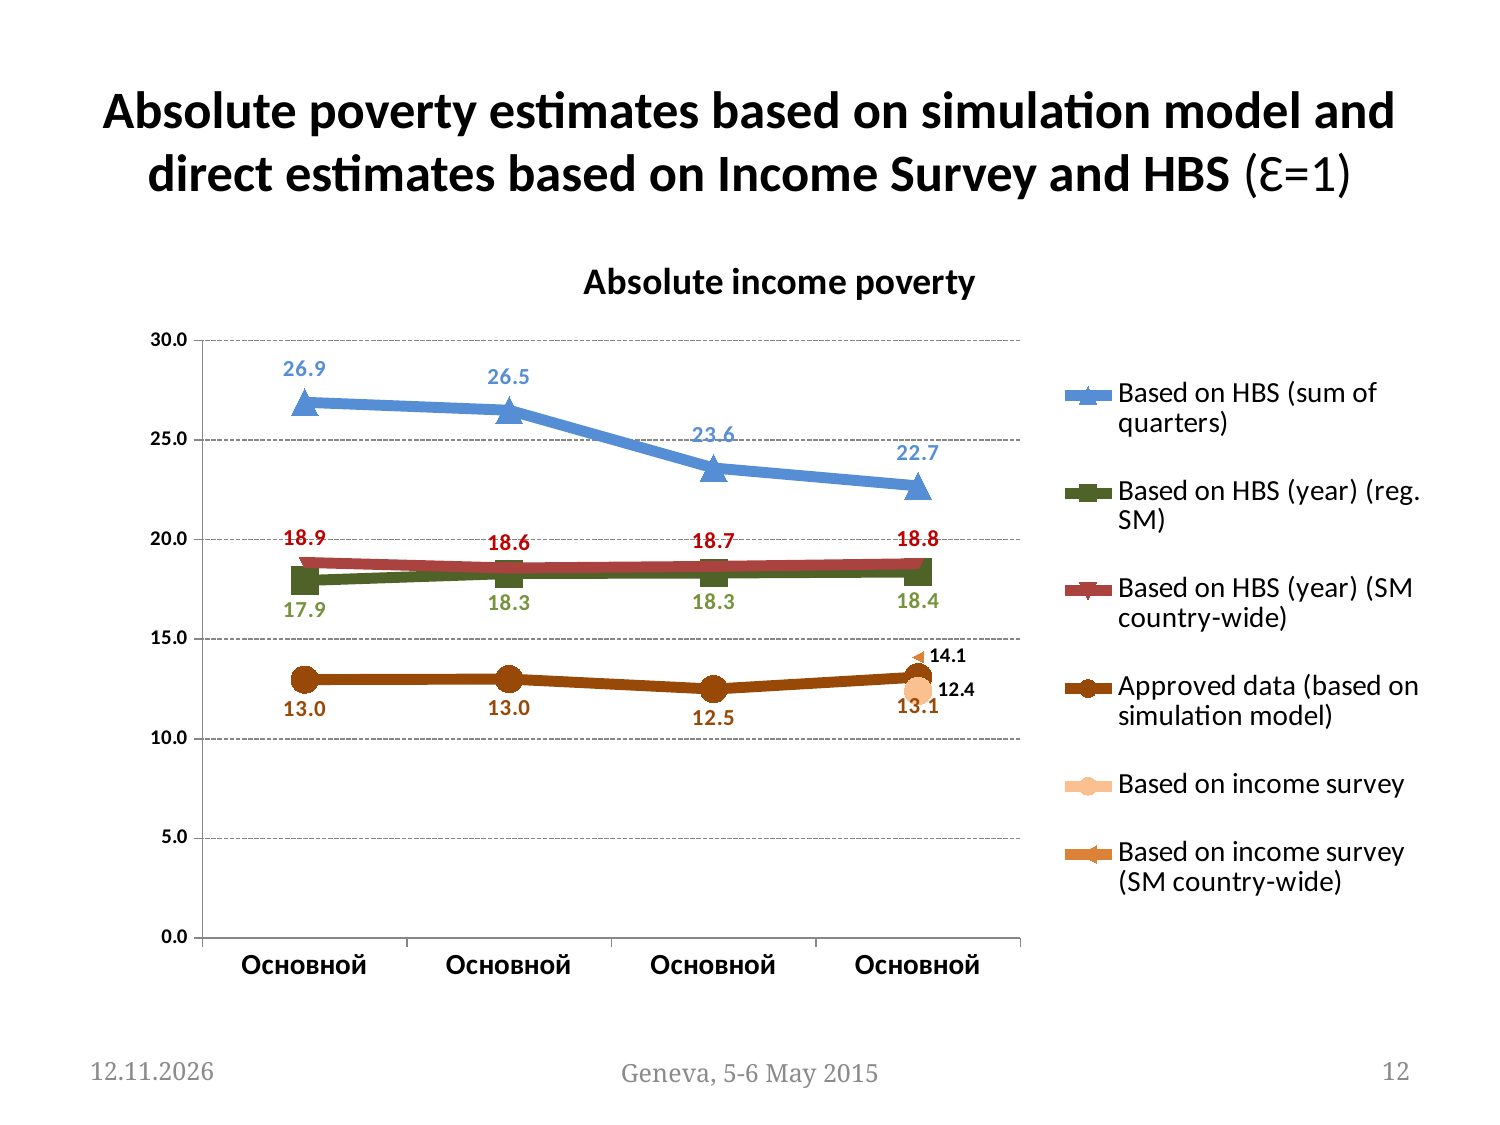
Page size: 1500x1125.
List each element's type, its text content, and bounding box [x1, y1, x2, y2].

footer Geneva, 5-6 May 2015 [512, 1042, 988, 1103]
slide_number 12 [1074, 1042, 1425, 1103]
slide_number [75, 1042, 425, 1103]
chart [123, 231, 1436, 998]
title Absolute poverty estimates based on simulation model and direct estimates based on Income Survey and HBS (Ɛ=1) [75, 45, 1425, 233]
